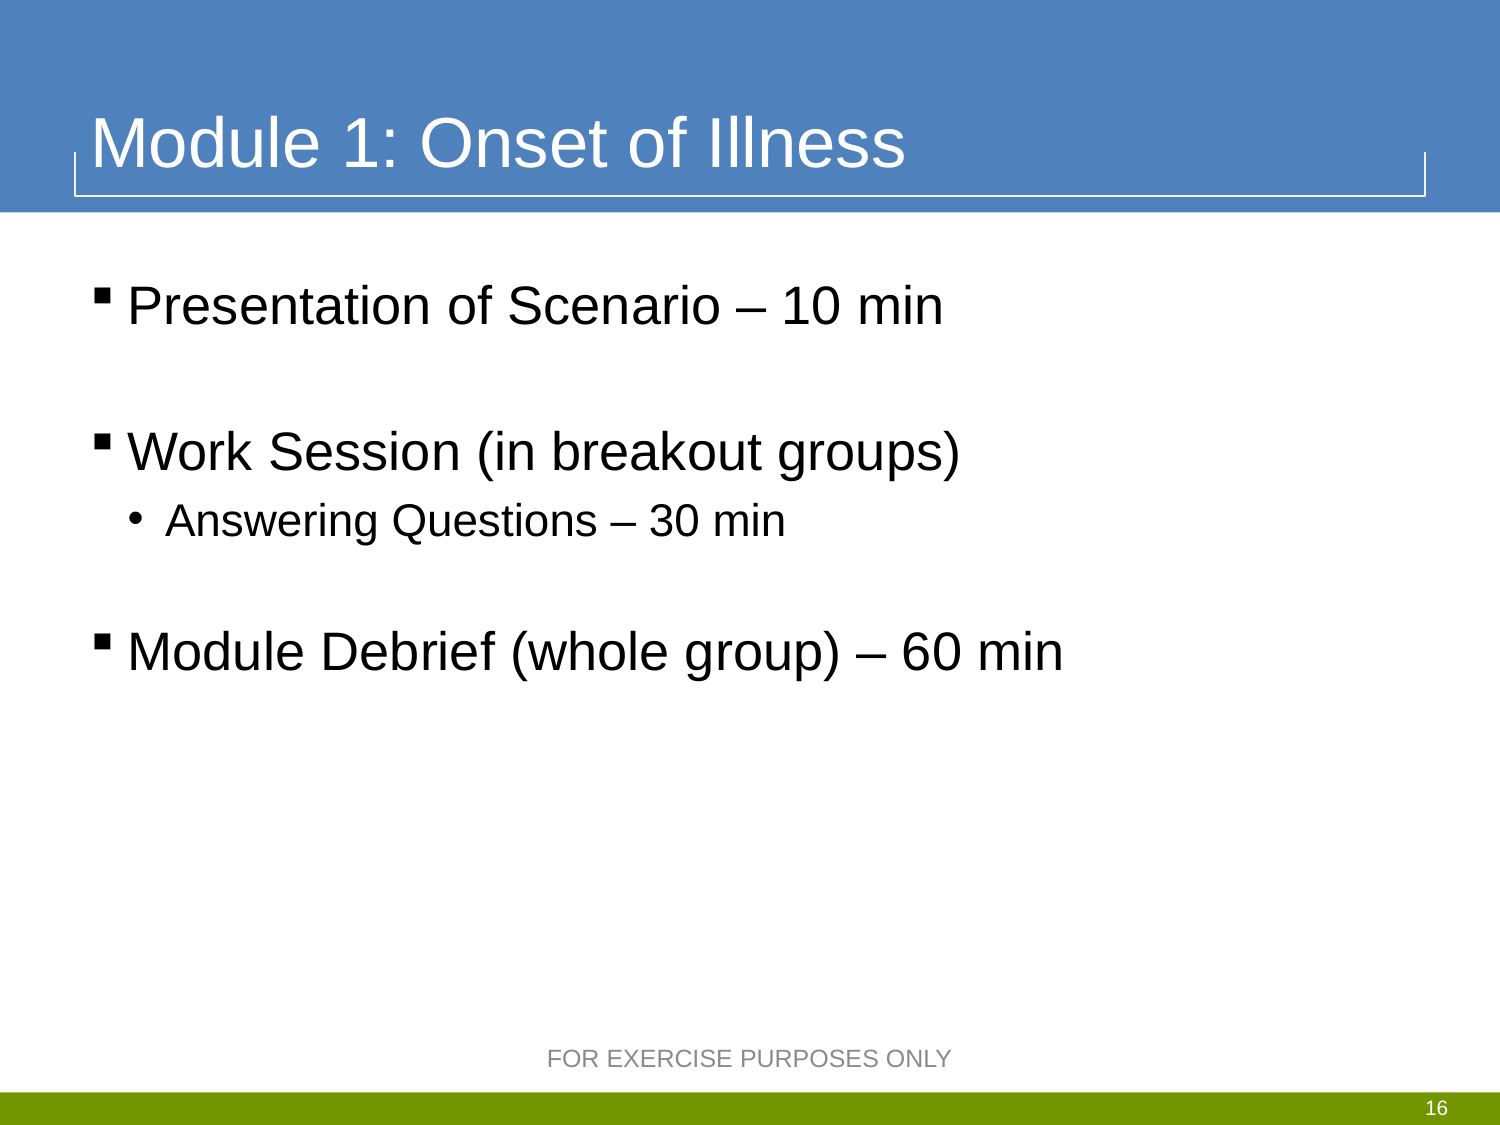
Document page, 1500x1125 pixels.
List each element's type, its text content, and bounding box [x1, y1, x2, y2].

list Presentation of Scenario – 10 min Work Session (in breakout groups) Answering Questions – 30 min Module Debrief (whole group) – 60 min [74, 262, 1426, 1006]
title Module 1: Onset of Illness [74, 44, 1426, 233]
footer FOR EXERCISE PURPOSES ONLY [512, 1042, 988, 1103]
